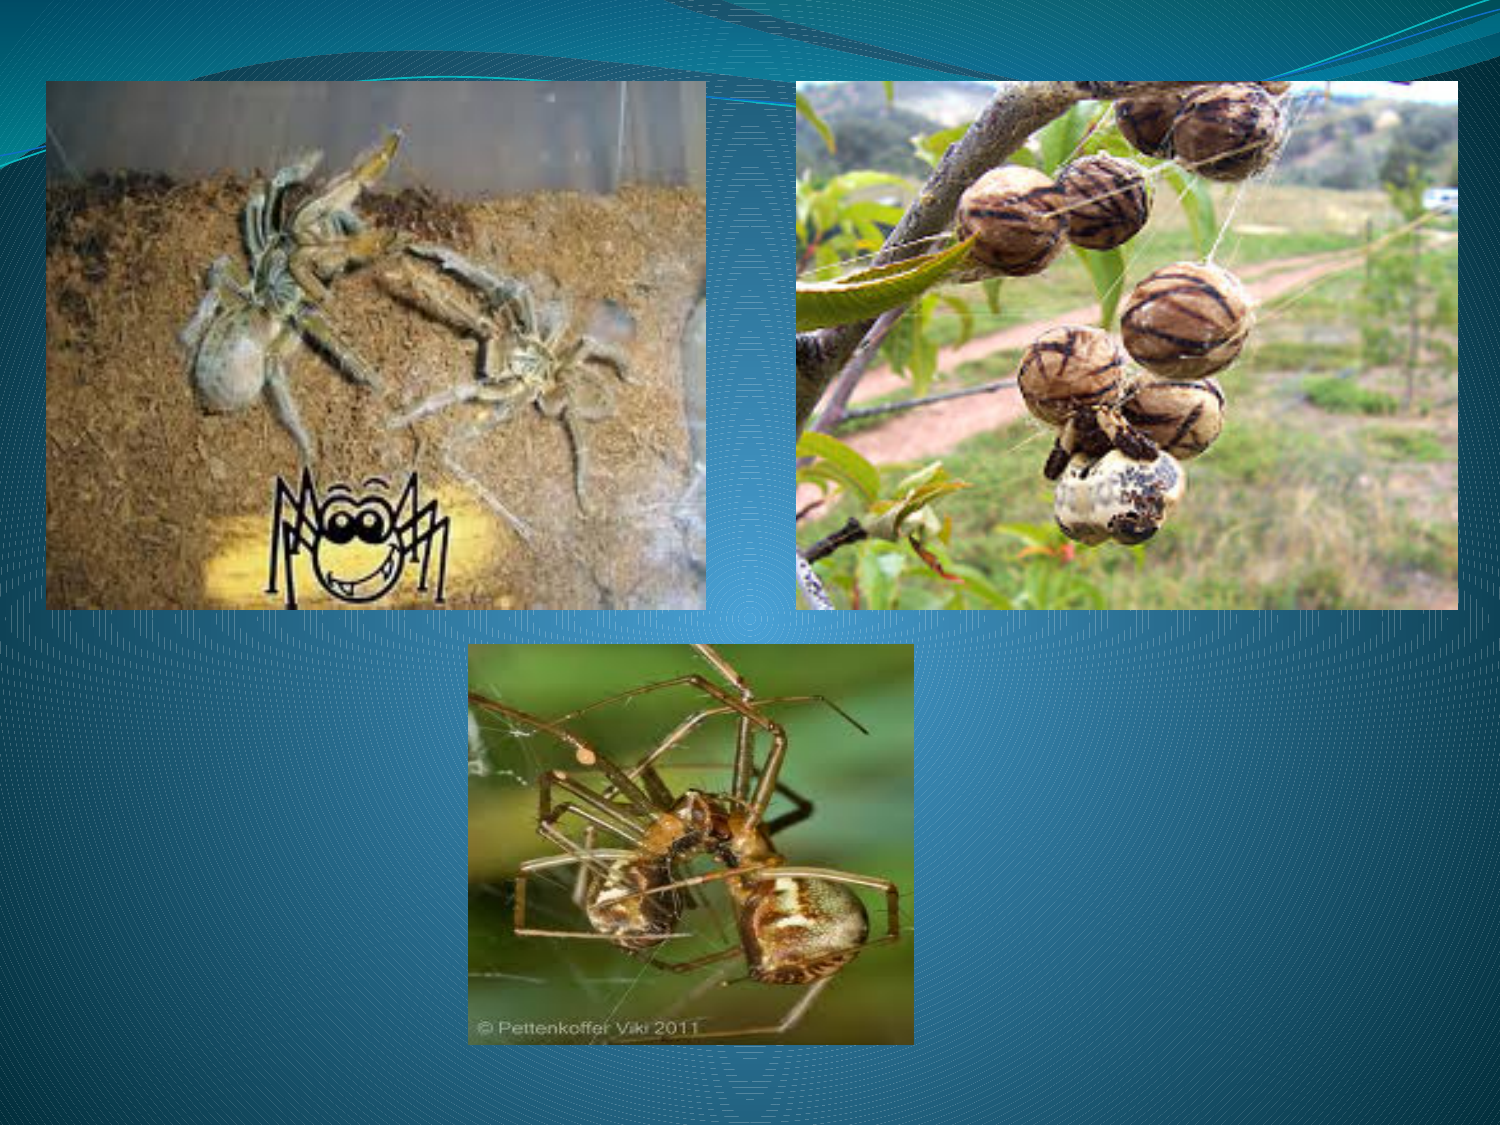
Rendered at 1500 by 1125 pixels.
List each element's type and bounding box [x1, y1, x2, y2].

picture [46, 81, 707, 610]
picture [468, 644, 915, 1045]
picture [796, 81, 1458, 610]
